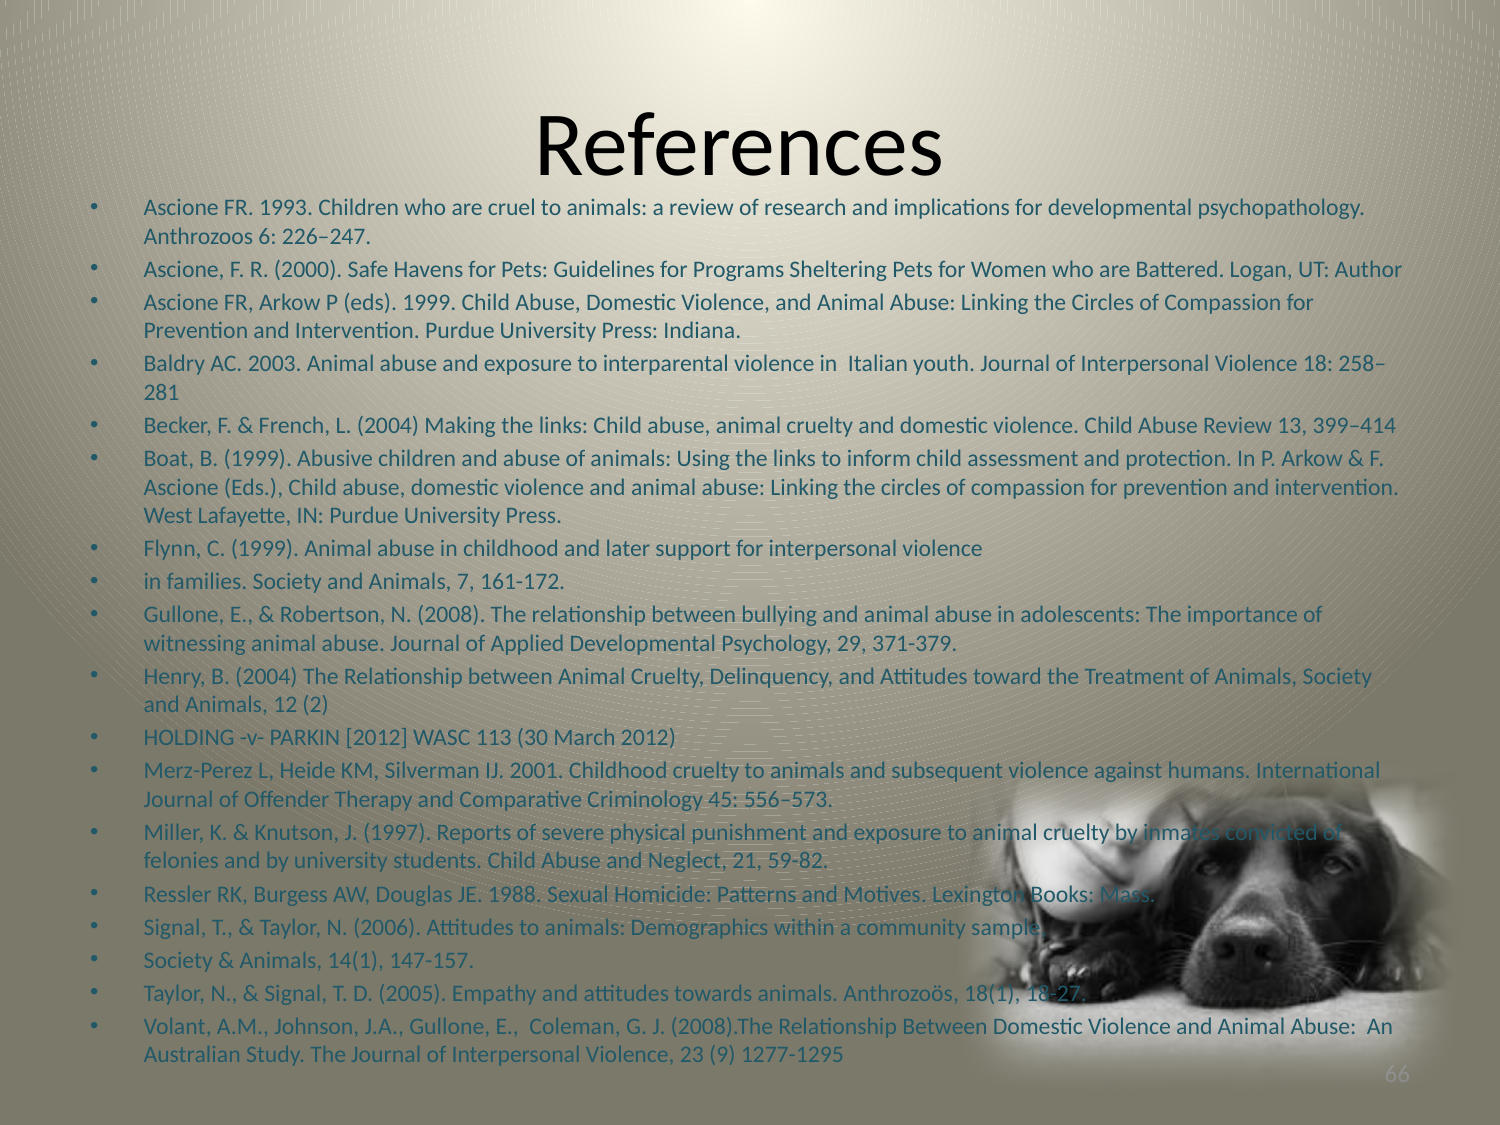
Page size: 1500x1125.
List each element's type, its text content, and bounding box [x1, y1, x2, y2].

title References [75, 45, 1425, 184]
slide_number 66 [1074, 1042, 1425, 1103]
list Ascione FR. 1993. Children who are cruel to animals: a review of research and implications for developmental psychopathology. Anthrozoos 6: 226–247. Ascione, F. R. (2000). Safe Havens for Pets: Guidelines for Programs Sheltering Pets for Women who are Battered. Logan, UT: Author Ascione FR, Arkow P (eds). 1999. Child Abuse, Domestic Violence, and Animal Abuse: Linking the Circles of Compassion for Prevention and Intervention. Purdue University Press: Indiana. Baldry AC. 2003. Animal abuse and exposure to interparental violence in Italian youth. Journal of Interpersonal Violence 18: 258–281 Becker, F. & French, L. (2004) Making the links: Child abuse, animal cruelty and domestic violence. Child Abuse Review 13, 399–414 Boat, B. (1999). Abusive children and abuse of animals: Using the links to inform child assessment and protection. In P. Arkow & F. Ascione (Eds.), Child abuse, domestic violence and animal abuse: Linking the circles of compassion for prevention and intervention. West Lafayette, IN: Purdue University Press. Flynn, C. (1999). Animal abuse in childhood and later support for interpersonal violence in families. Society and Animals, 7, 161-172. Gullone, E., & Robertson, N. (2008). The relationship between bullying and animal abuse in adolescents: The importance of witnessing animal abuse. Journal of Applied Developmental Psychology, 29, 371-379. Henry, B. (2004) The Relationship between Animal Cruelty, Delinquency, and Attitudes toward the Treatment of Animals, Society and Animals, 12 (2) HOLDING -v- PARKIN [2012] WASC 113 (30 March 2012) Merz-Perez L, Heide KM, Silverman IJ. 2001. Childhood cruelty to animals and subsequent violence against humans. International Journal of Offender Therapy and Comparative Criminology 45: 556–573. Miller, K. & Knutson, J. (1997). Reports of severe physical punishment and exposure to animal cruelty by inmates convicted of felonies and by university students. Child Abuse and Neglect, 21, 59-82. Ressler RK, Burgess AW, Douglas JE. 1988. Sexual Homicide: Patterns and Motives. Lexington Books: Mass. Signal, T., & Taylor, N. (2006). Attitudes to animals: Demographics within a community sample, Society & Animals, 14(1), 147-157. Taylor, N., & Signal, T. D. (2005). Empathy and attitudes towards animals. Anthrozoös, 18(1), 18-27. Volant, A.M., Johnson, J.A., Gullone, E., Coleman, G. J. (2008).The Relationship Between Domestic Violence and Animal Abuse: An Australian Study. The Journal of Interpersonal Violence, 23 (9) 1277-1295 [75, 184, 1425, 1125]
